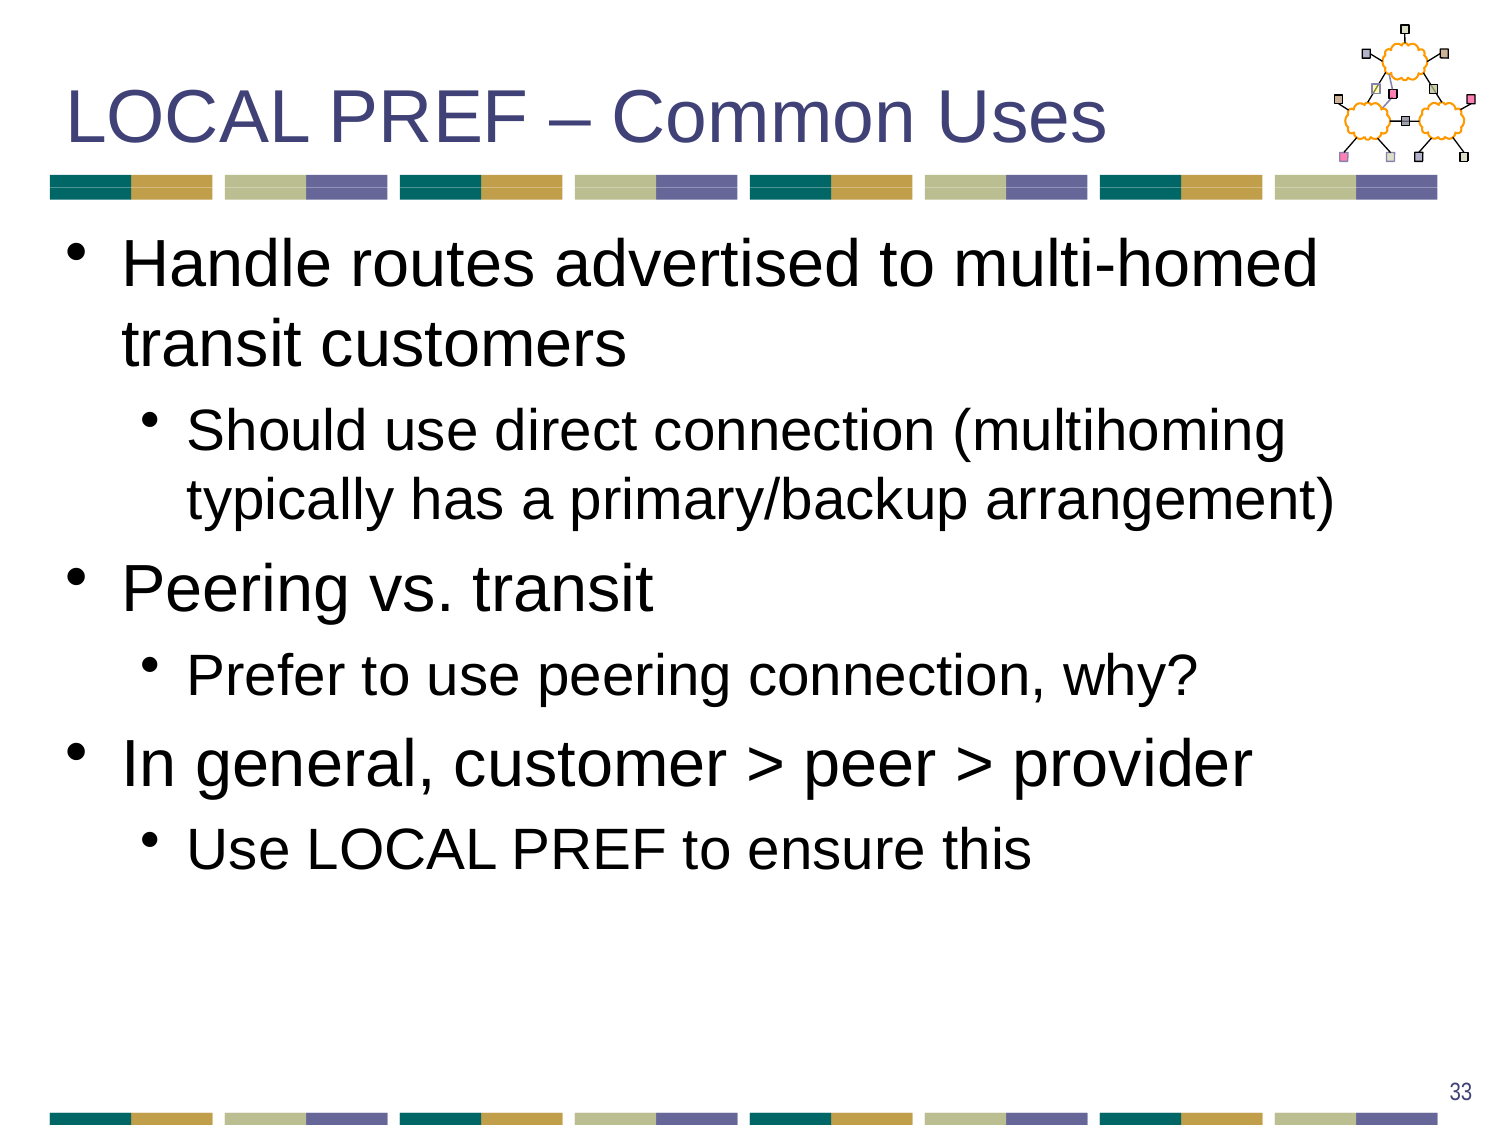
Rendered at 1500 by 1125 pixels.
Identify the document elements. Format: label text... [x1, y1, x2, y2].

slide_number 33 [1174, 1037, 1488, 1113]
list Handle routes advertised to multi-homed transit customers Should use direct connection (multihoming typically has a primary/backup arrangement) Peering vs. transit Prefer to use peering connection, why? In general, customer > peer > provider Use LOCAL PREF to ensure this [49, 212, 1438, 1001]
title LOCAL PREF – Common Uses [49, 62, 1388, 163]
